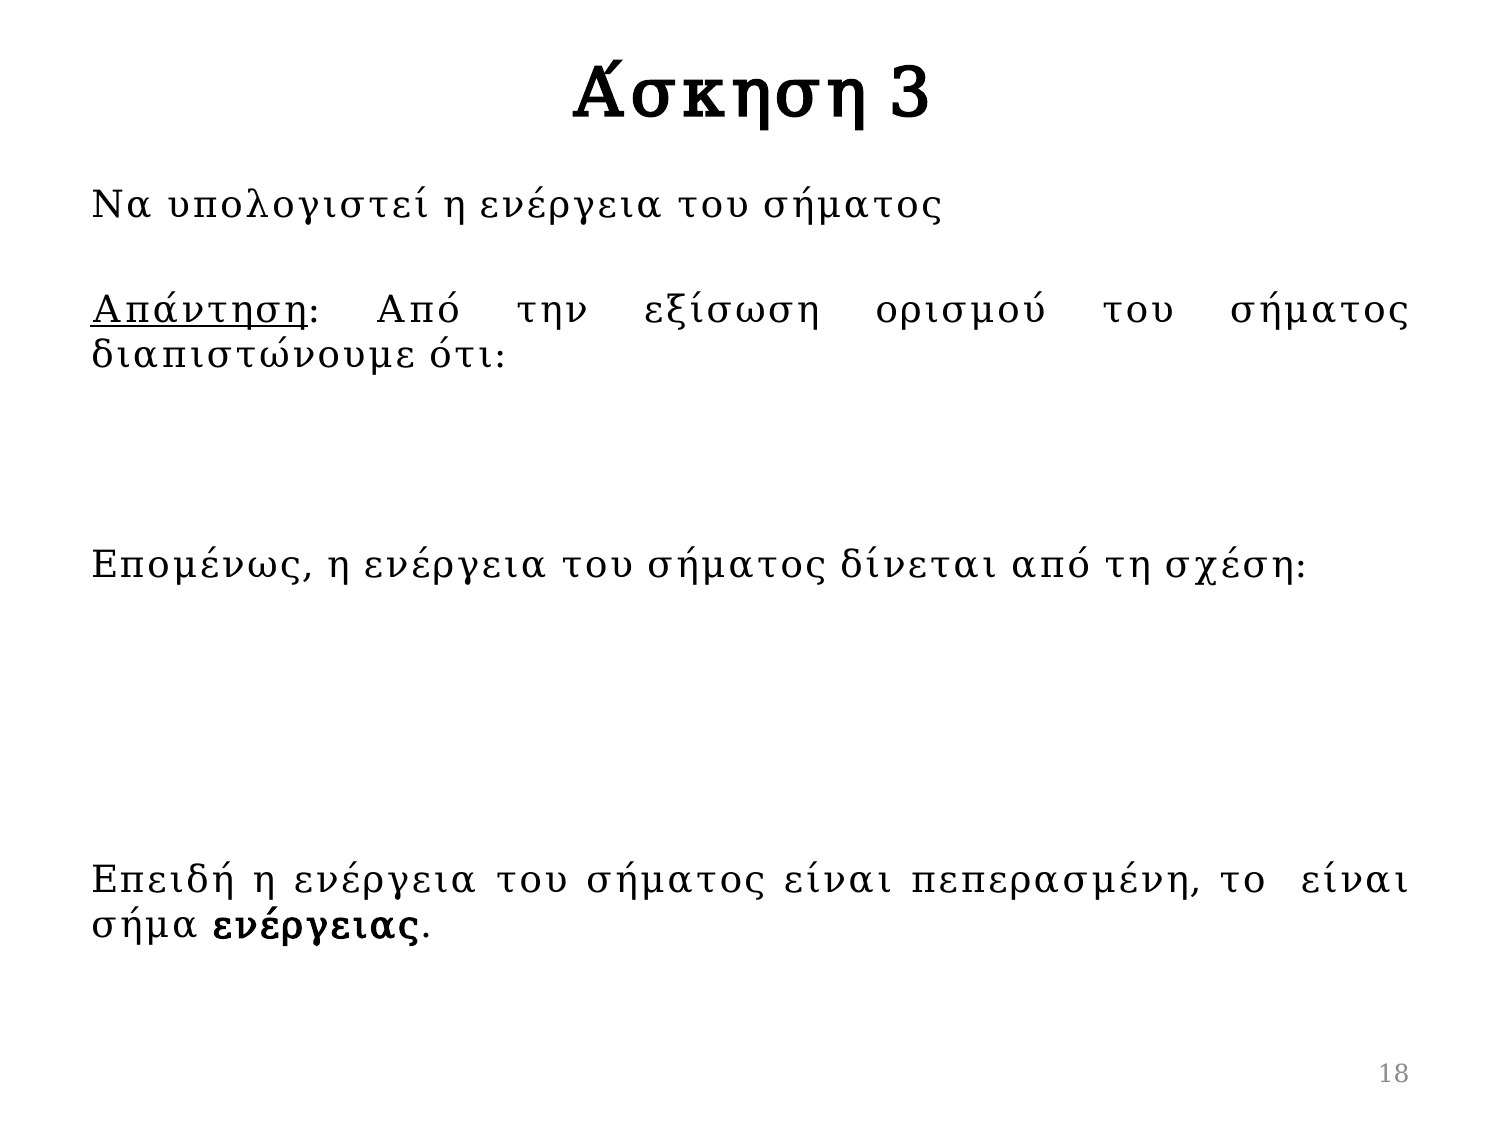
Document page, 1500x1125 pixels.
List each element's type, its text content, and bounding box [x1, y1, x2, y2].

slide_number 18 [1222, 1042, 1425, 1103]
title Άσκηση 3 [75, 19, 1425, 159]
